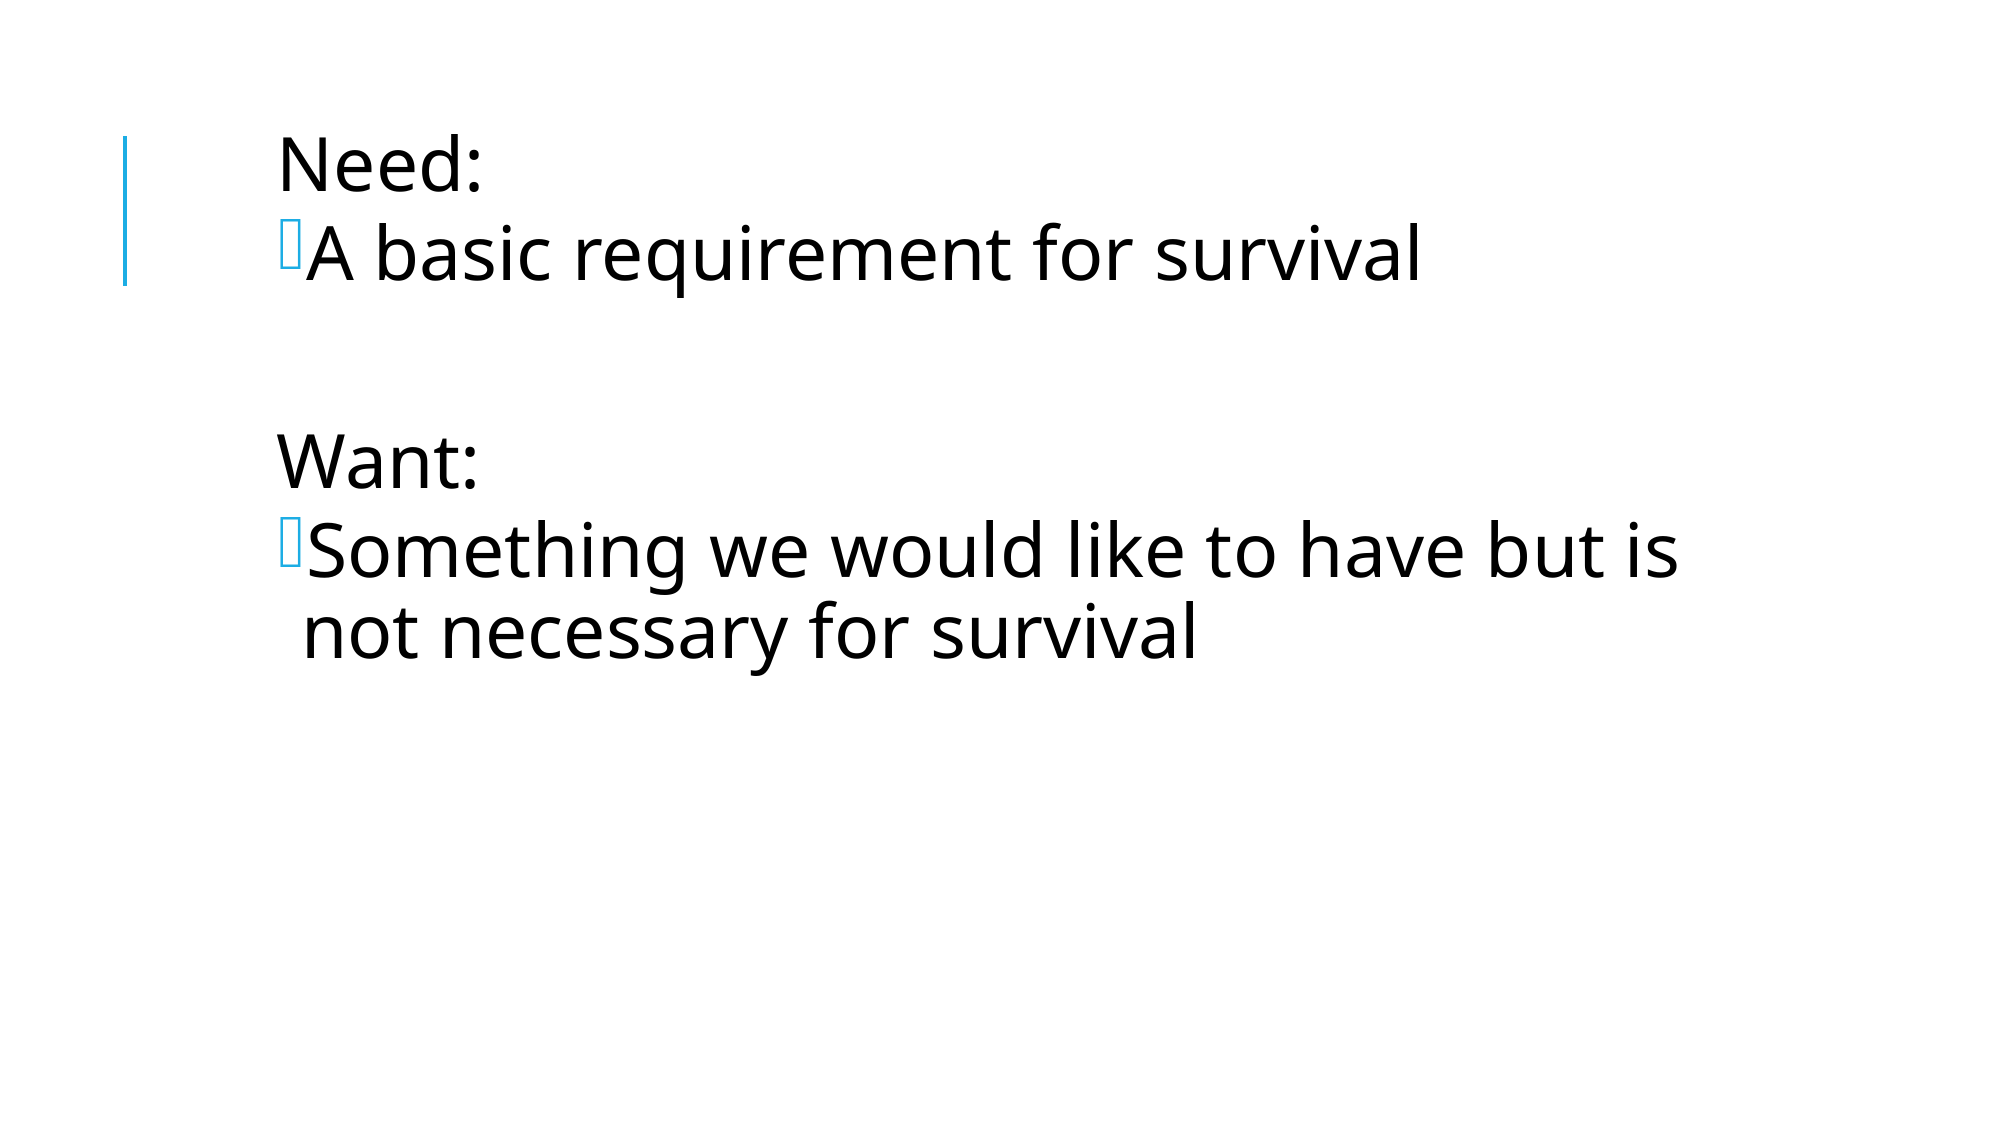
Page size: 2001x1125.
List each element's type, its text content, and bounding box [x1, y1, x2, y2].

list Need: A basic requirement for survival Want: Something we would like to have but is not necessary for survival [249, 0, 1750, 1125]
